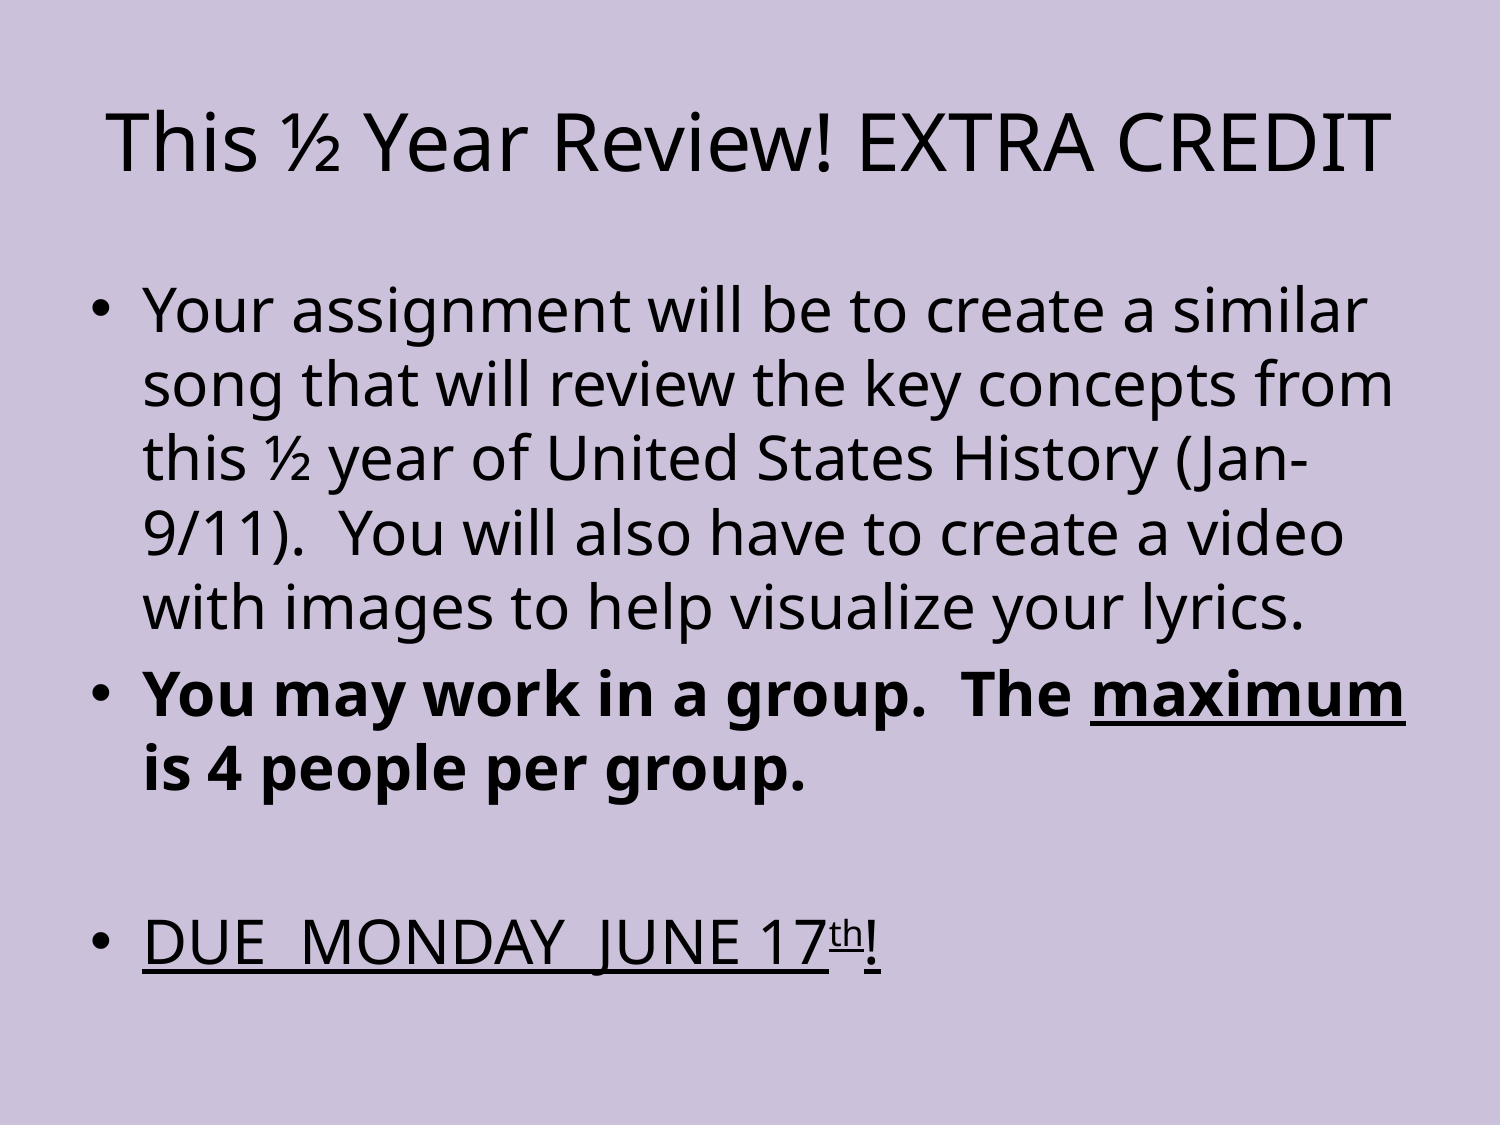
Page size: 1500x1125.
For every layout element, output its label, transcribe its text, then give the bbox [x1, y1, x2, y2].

list Your assignment will be to create a similar song that will review the key concepts from this ½ year of United States History (Jan-9/11). You will also have to create a video with images to help visualize your lyrics. You may work in a group. The maximum is 4 people per group. DUE MONDAY JUNE 17th! [75, 262, 1425, 1005]
title This ½ Year Review! EXTRA CREDIT [75, 45, 1425, 233]
